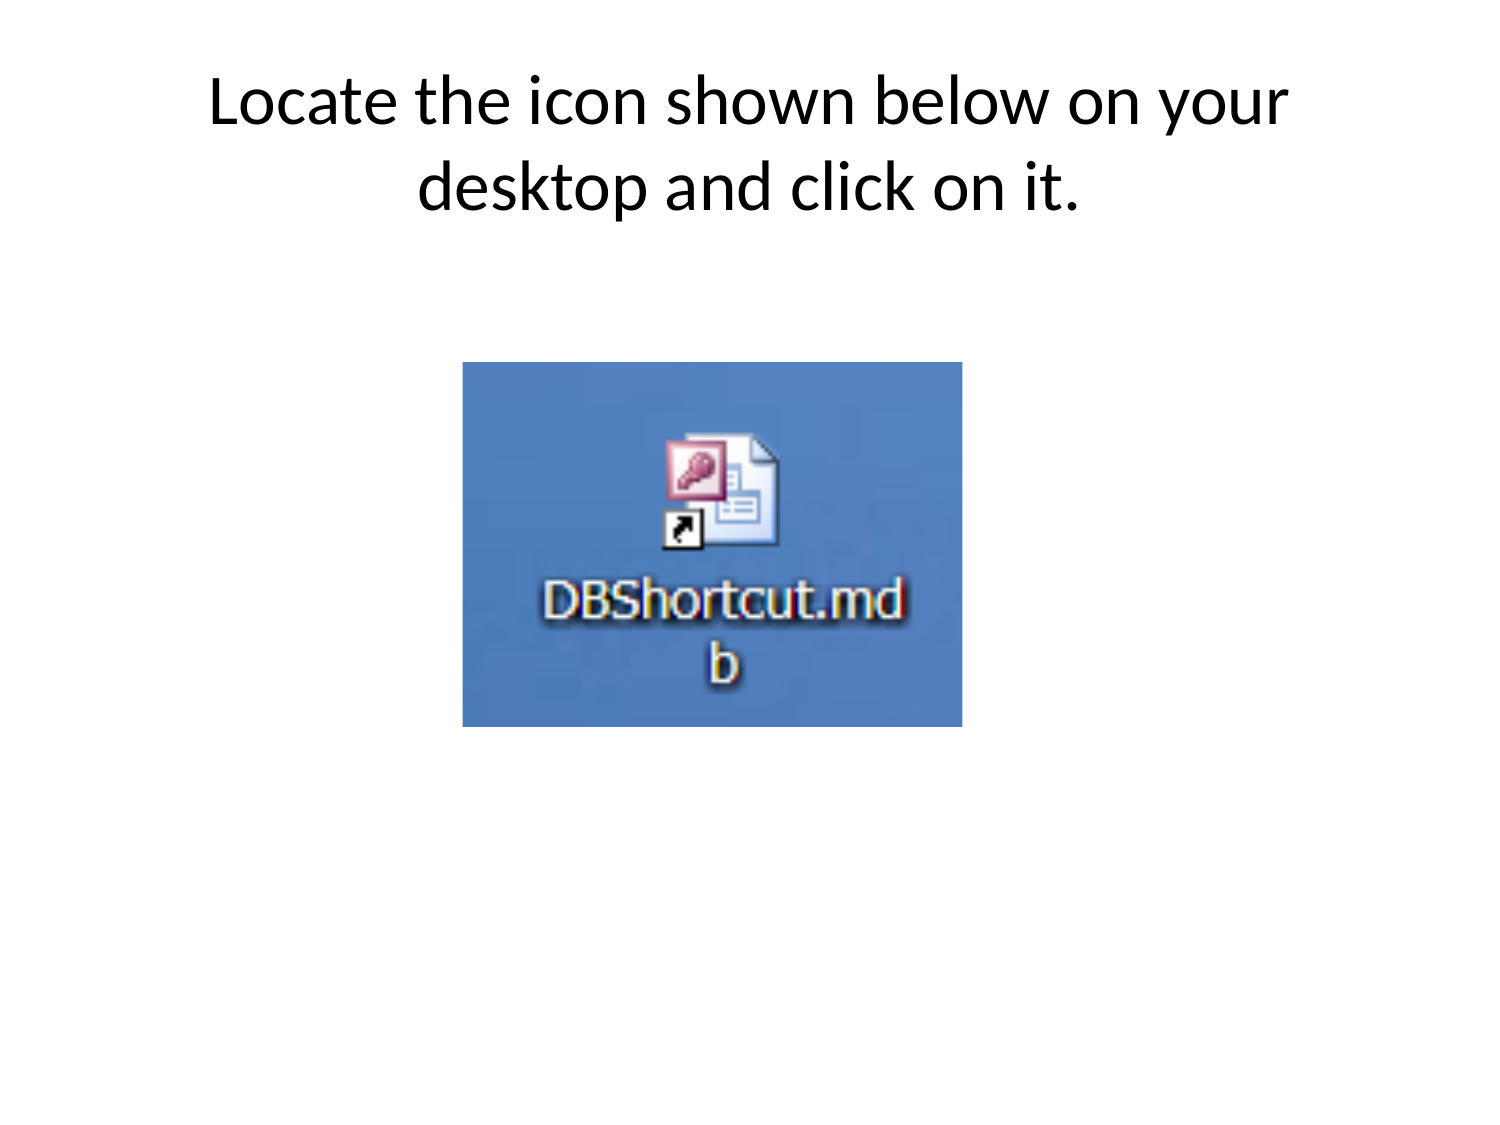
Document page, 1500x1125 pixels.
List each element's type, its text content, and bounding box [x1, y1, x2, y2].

picture [462, 362, 963, 727]
title Locate the icon shown below on your desktop and click on it. [75, 45, 1425, 233]
